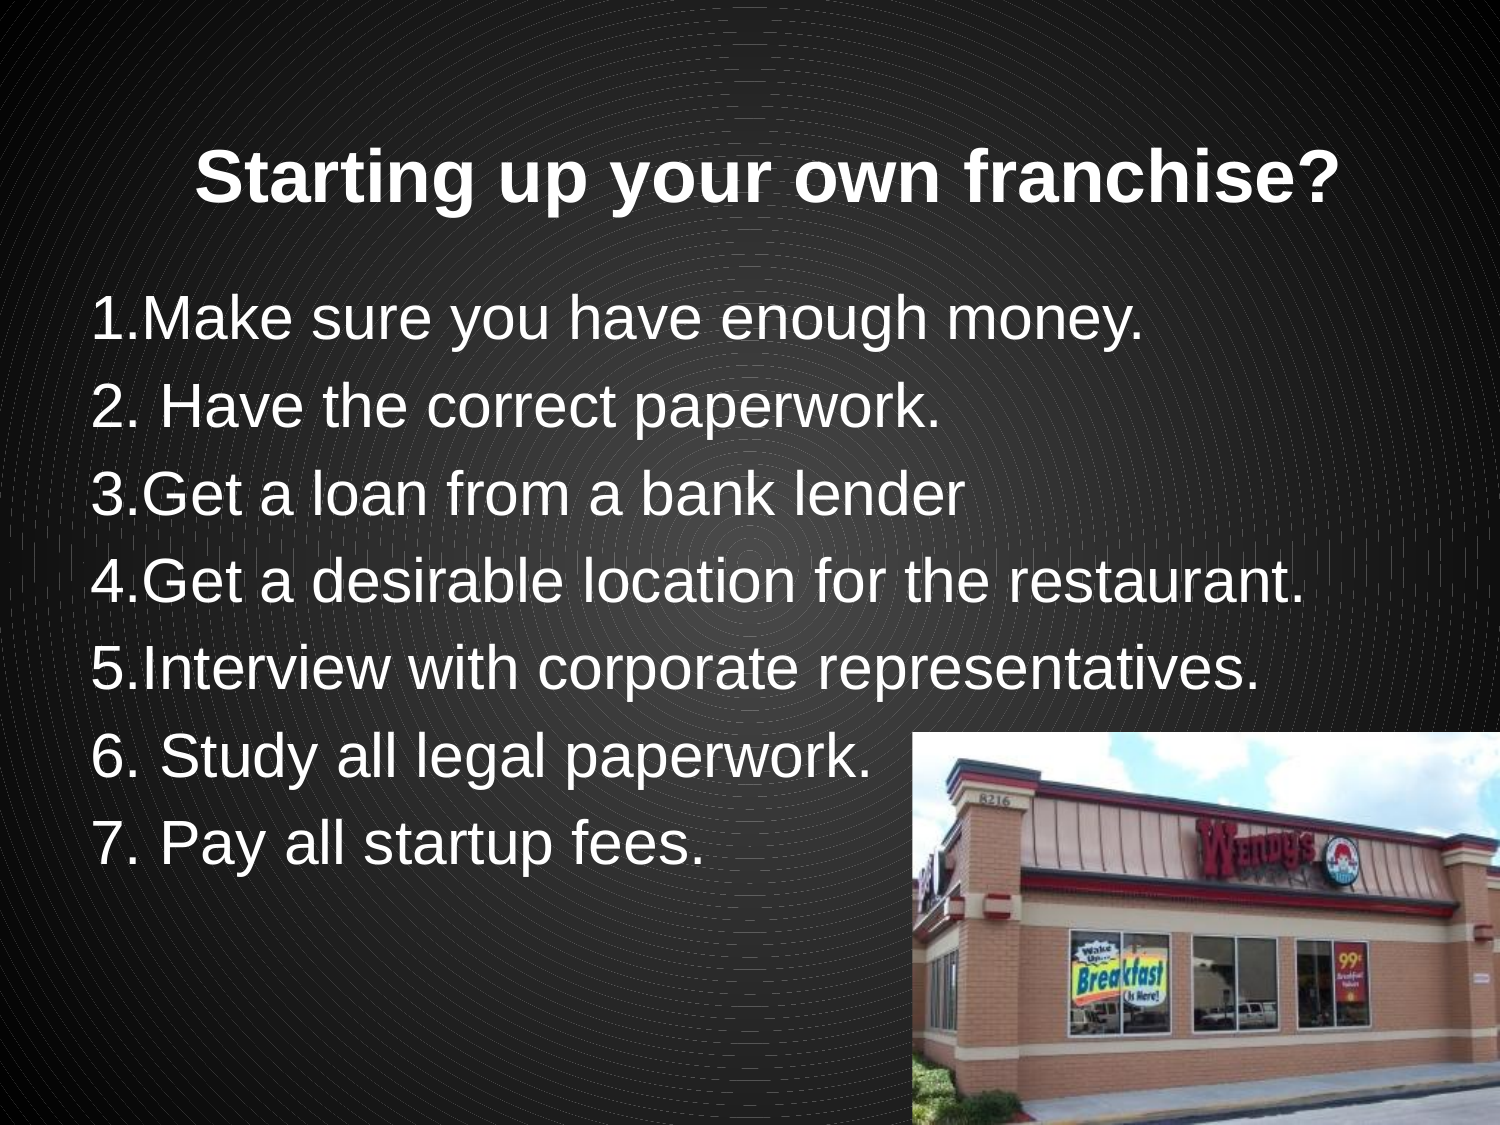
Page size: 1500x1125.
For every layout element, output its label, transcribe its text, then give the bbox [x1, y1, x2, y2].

text_box [912, 732, 1500, 1125]
list 1.Make sure you have enough money. 2. Have the correct paperwork. 3.Get a loan from a bank lender 4.Get a desirable location for the restaurant. 5.Interview with corporate representatives. 6. Study all legal paperwork. 7. Pay all startup fees. [75, 262, 1425, 931]
title Starting up your own franchise? [75, 14, 1425, 233]
